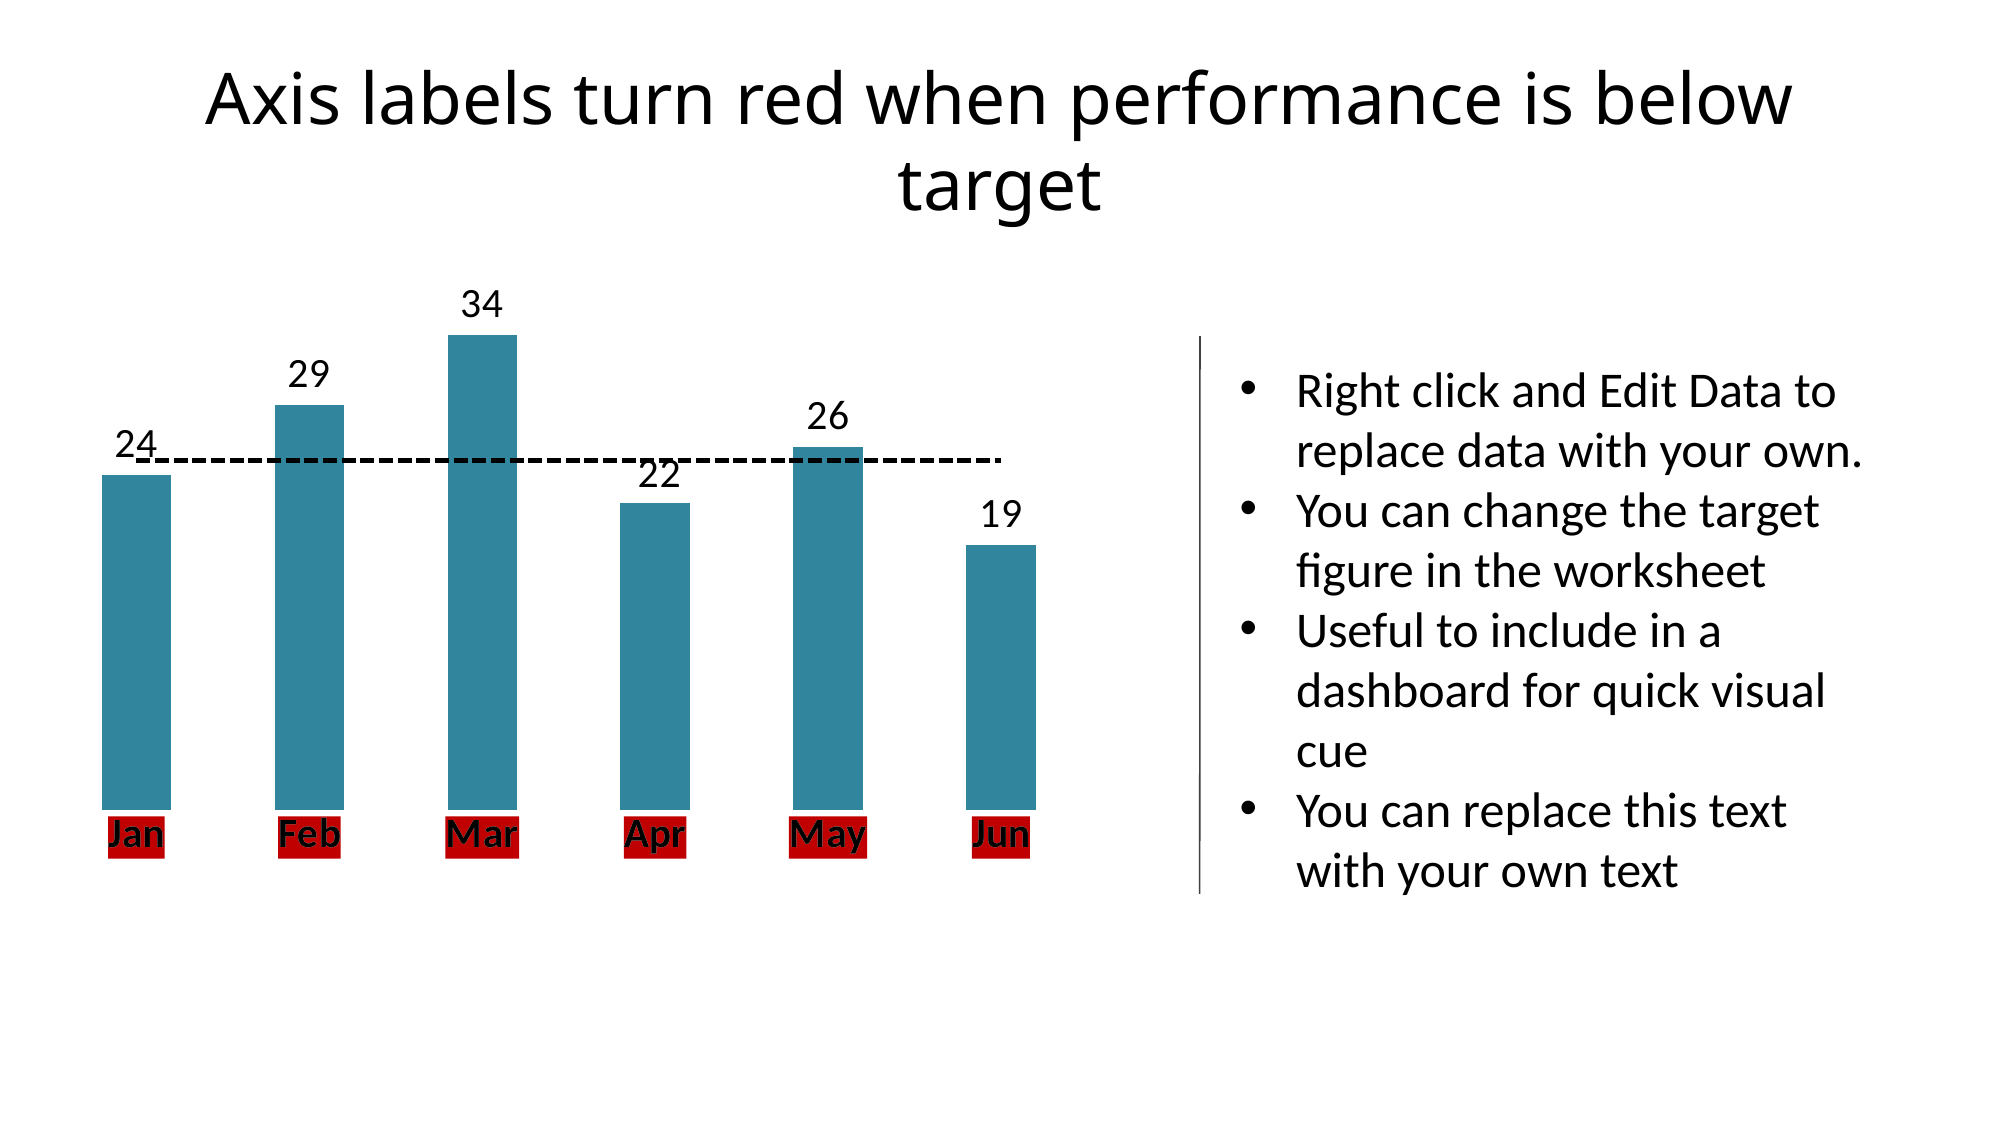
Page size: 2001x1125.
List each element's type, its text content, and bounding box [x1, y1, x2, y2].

title Axis labels turn red when performance is below target [99, 45, 1900, 233]
text_box Right click and Edit Data to replace data with your own. You can change the target figure in the worksheet Useful to include in a dashboard for quick visual cue You can replace this text with your own text [1224, 349, 1888, 905]
chart [24, 227, 1113, 895]
